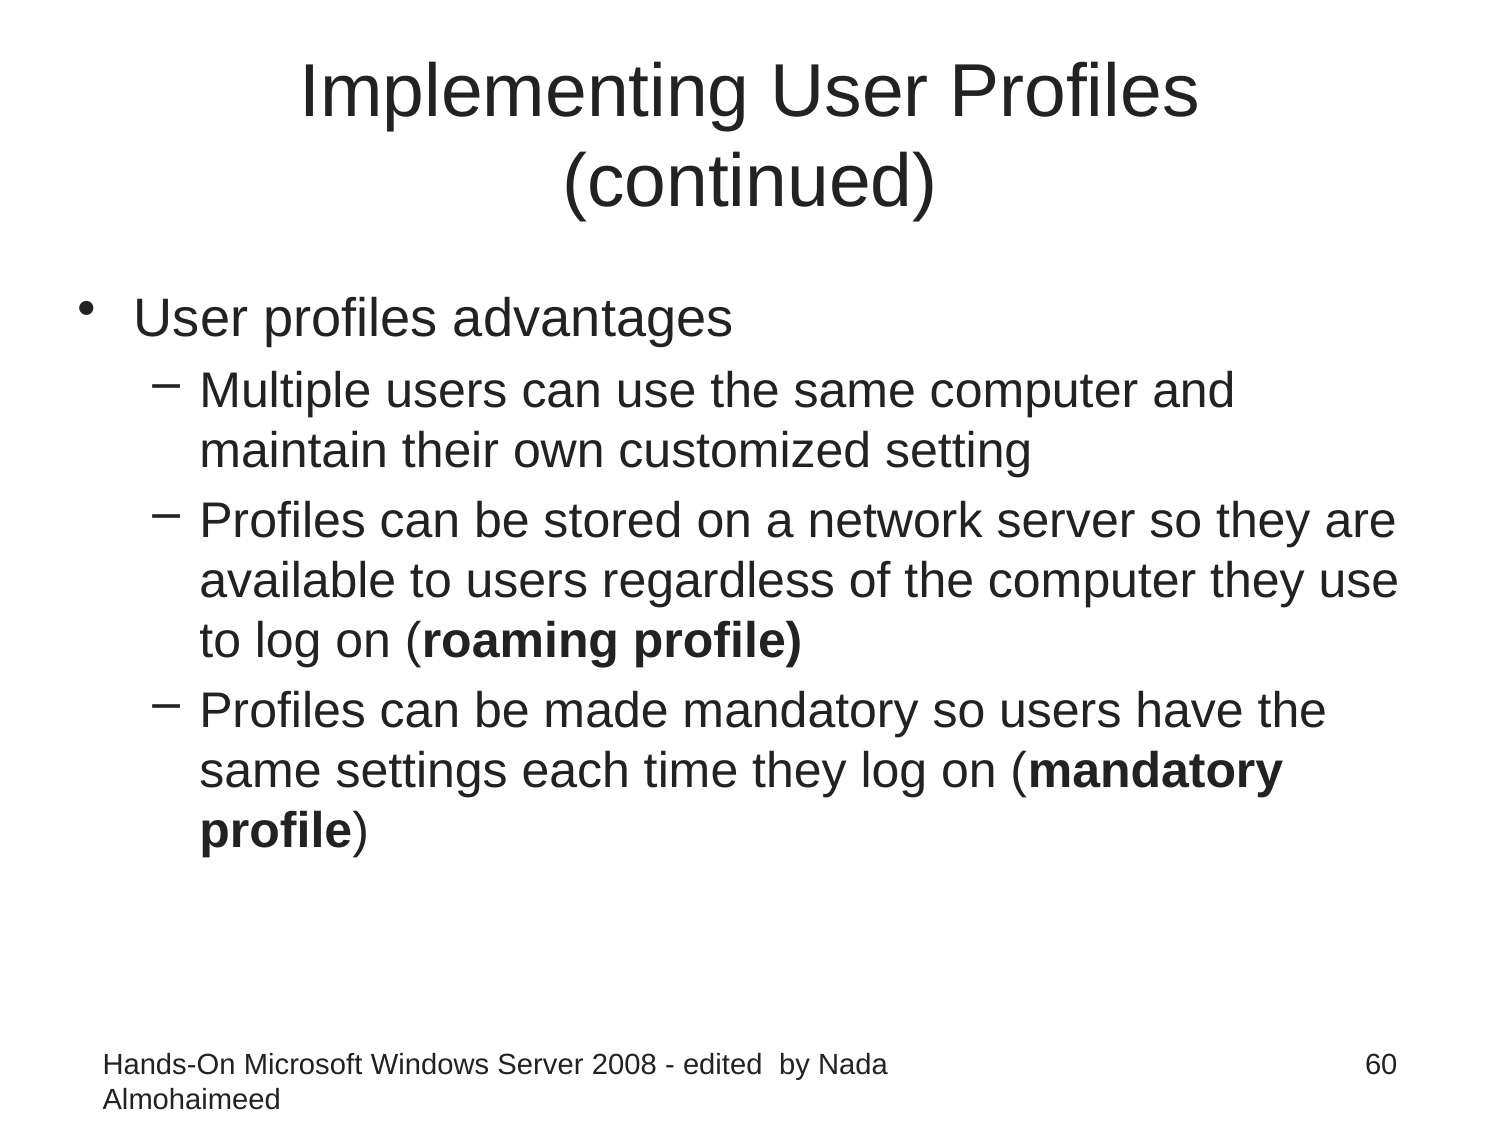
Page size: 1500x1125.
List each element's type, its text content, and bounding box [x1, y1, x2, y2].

slide_number 60 [1074, 1037, 1413, 1101]
title Implementing User Profiles (continued) [87, 37, 1413, 226]
footer Hands-On Microsoft Windows Server 2008 - edited by Nada Almohaimeed [87, 1037, 1051, 1101]
list User profiles advantages Multiple users can use the same computer and maintain their own customized setting Profiles can be stored on a network server so they are available to users regardless of the computer they use to log on (roaming profile) Profiles can be made mandatory so users have the same settings each time they log on (mandatory profile) [62, 274, 1426, 1026]
